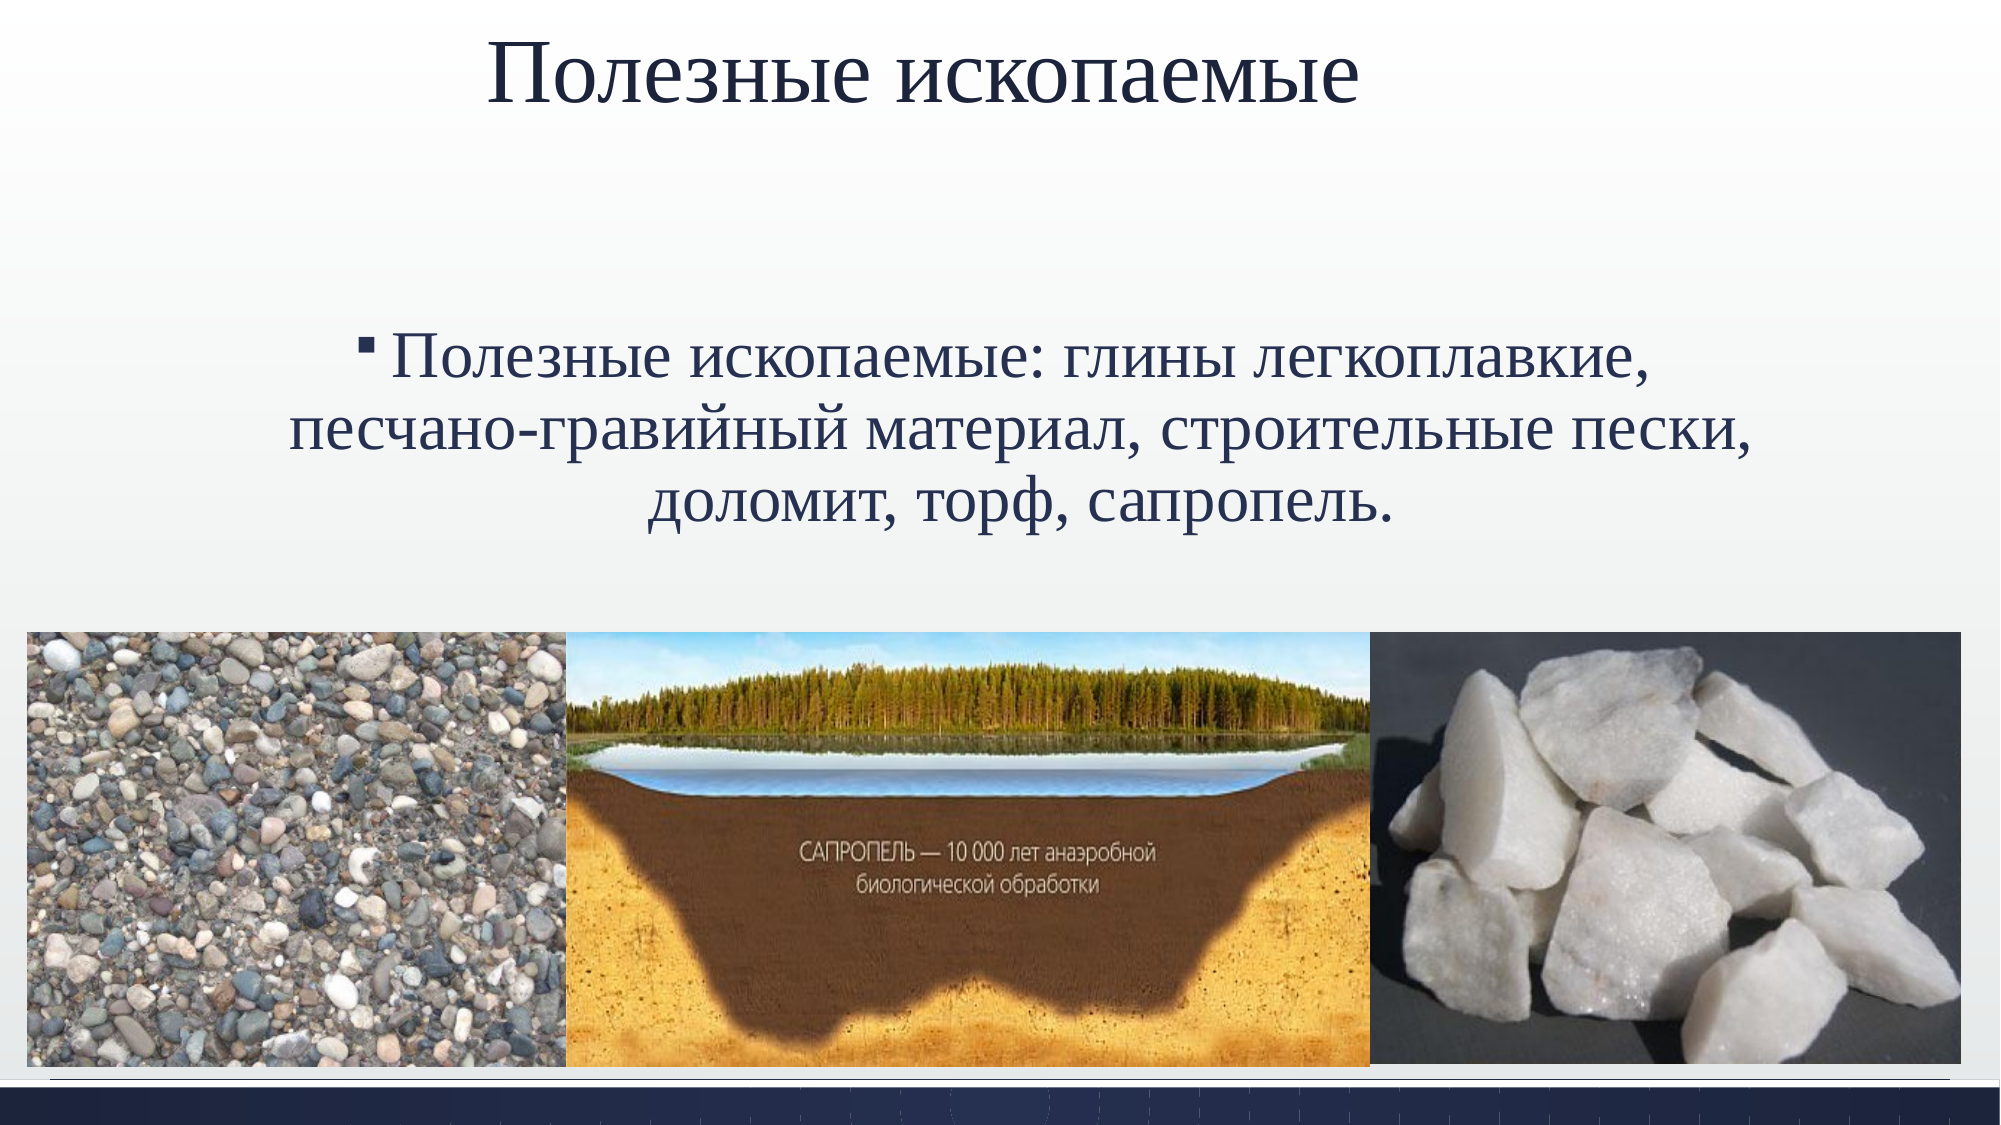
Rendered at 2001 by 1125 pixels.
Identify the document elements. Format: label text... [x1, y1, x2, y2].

list Полезные ископаемые: глины легкоплавкие, песчано-гравийный материал, строительные пески, доломит, торф, сапропель. [219, 311, 1780, 632]
title Полезные ископаемые [144, 93, 1705, 240]
picture [27, 632, 1961, 1067]
